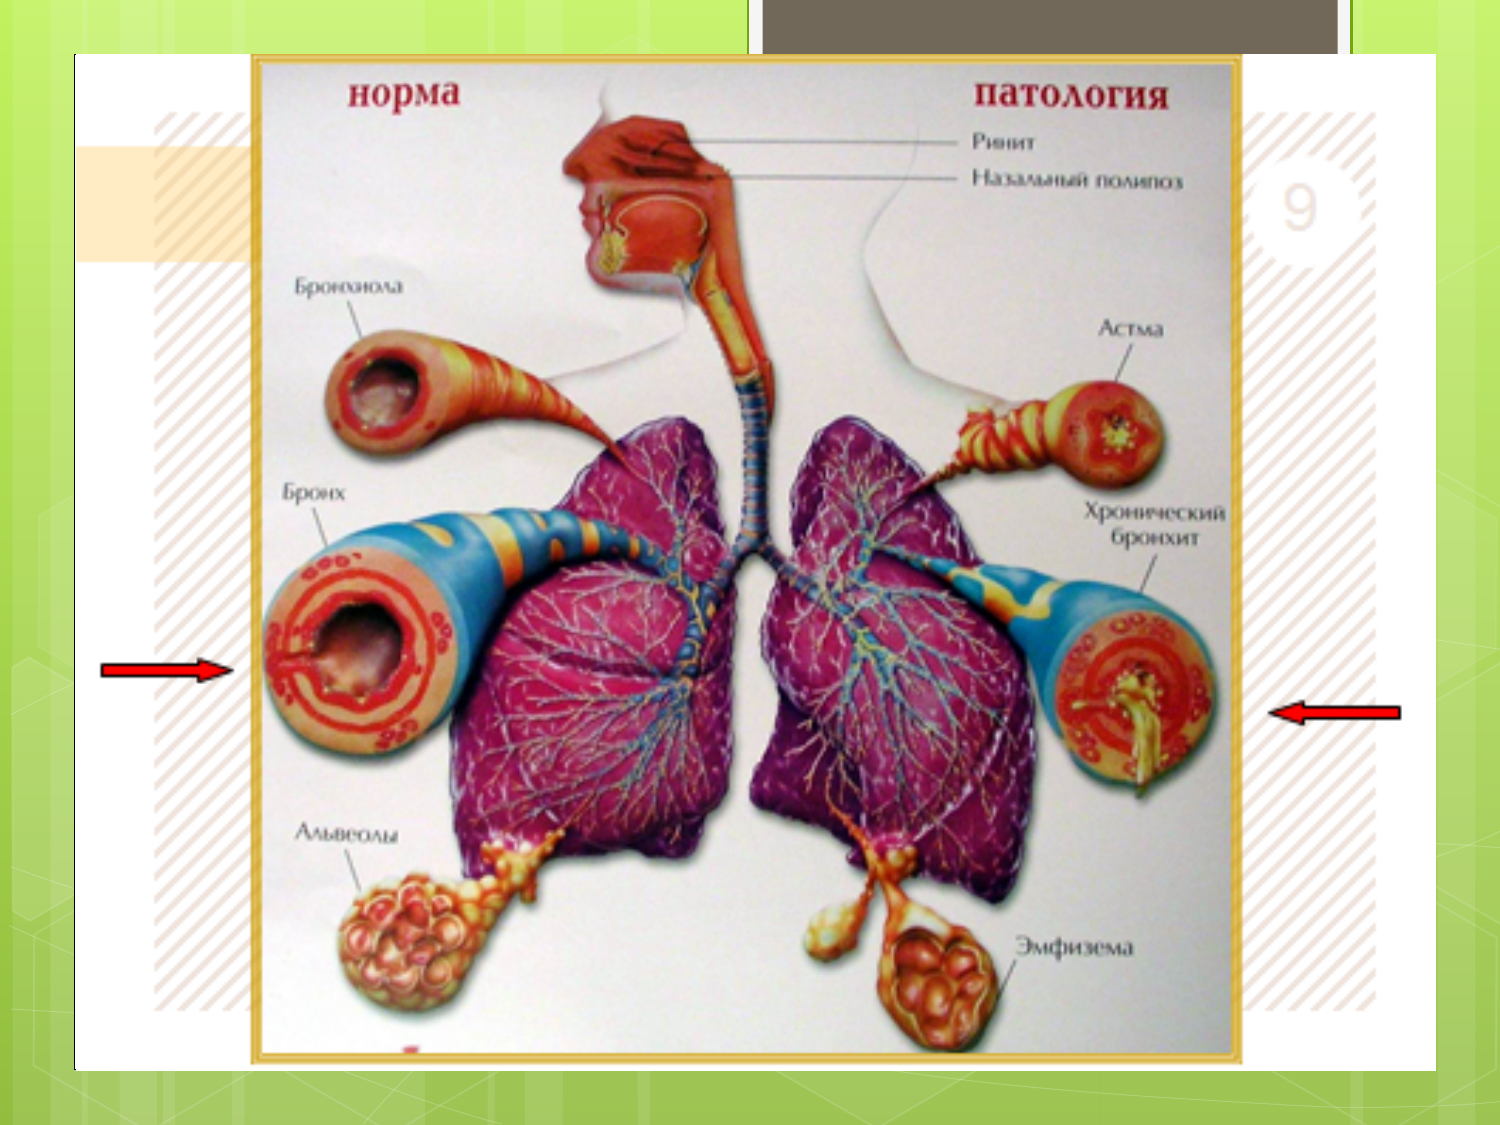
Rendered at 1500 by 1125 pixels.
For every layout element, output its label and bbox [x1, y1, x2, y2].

picture [76, 54, 1436, 1071]
